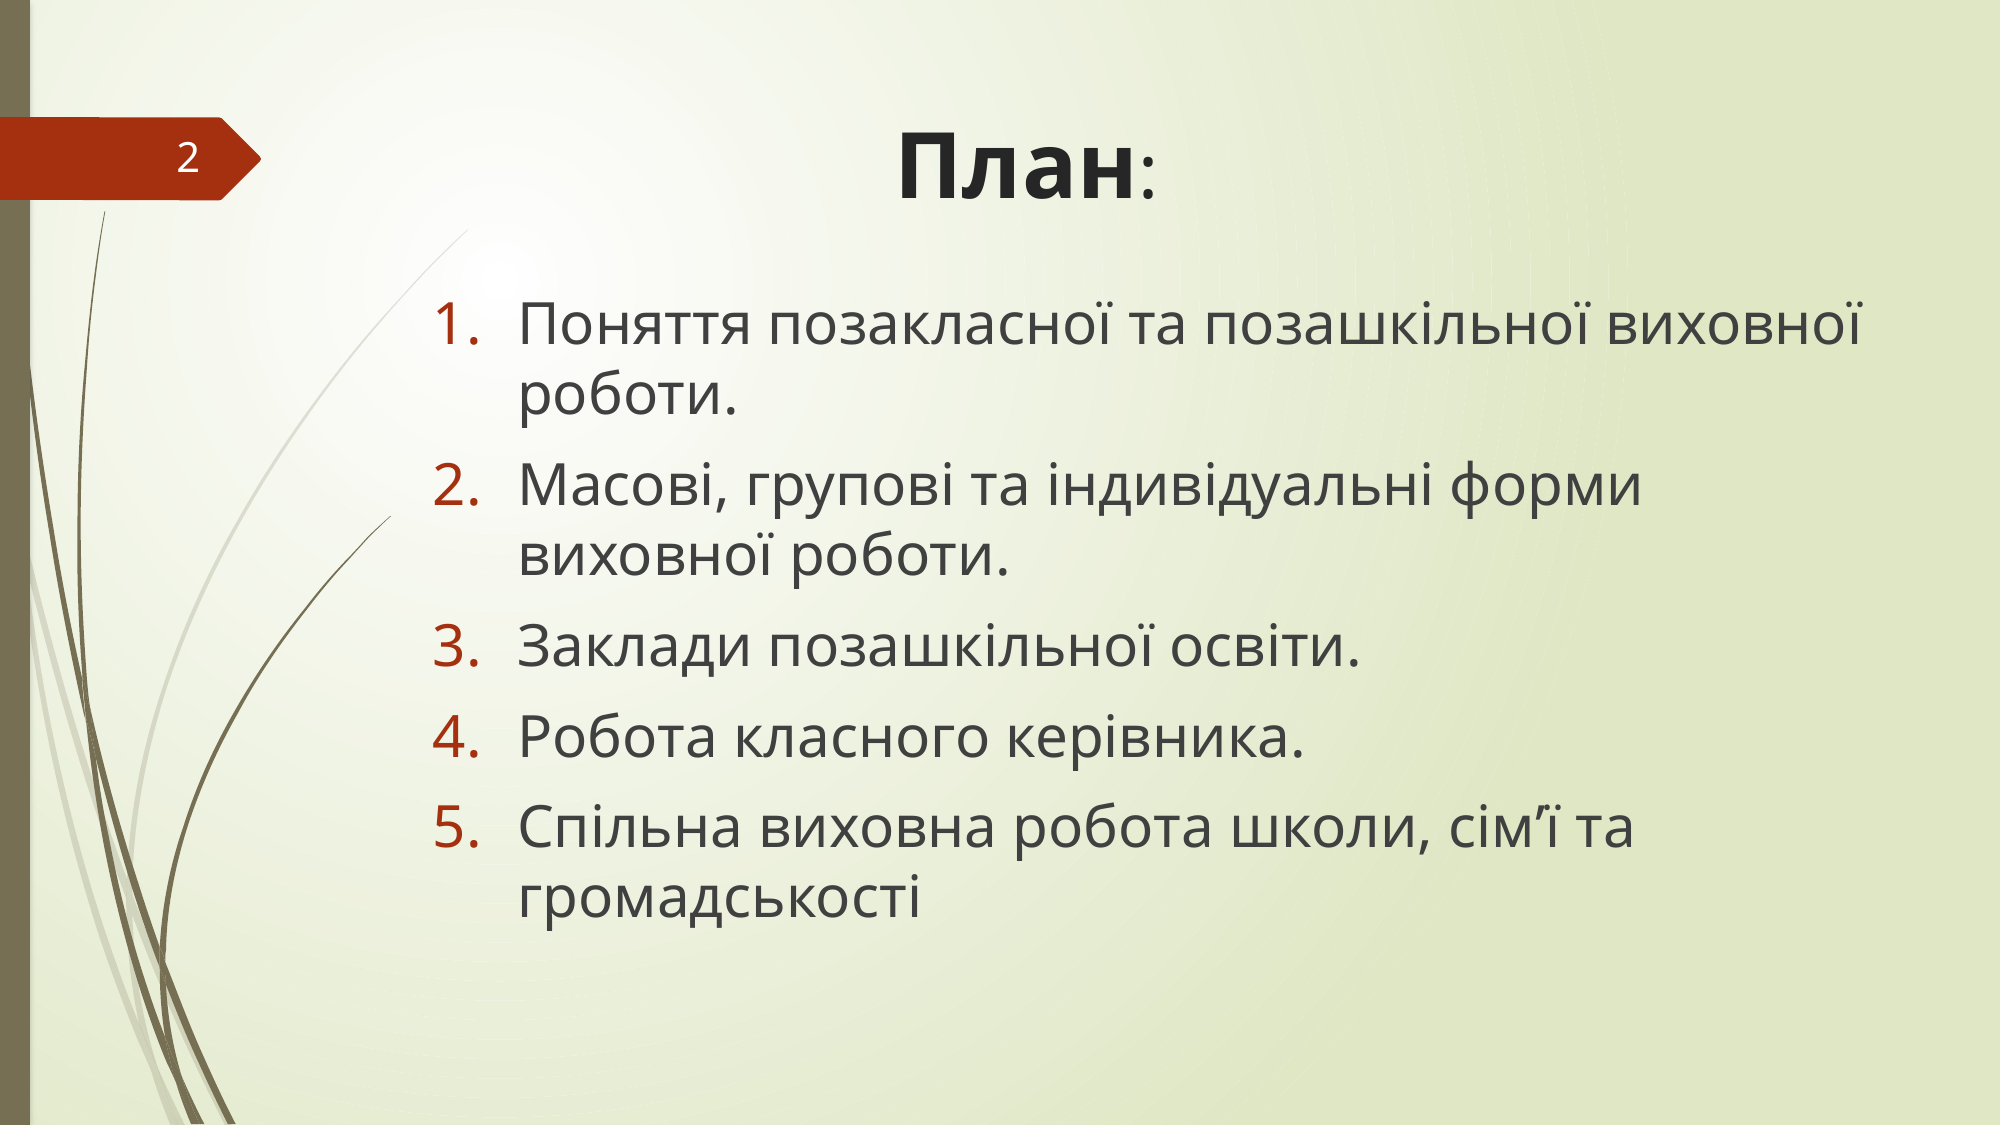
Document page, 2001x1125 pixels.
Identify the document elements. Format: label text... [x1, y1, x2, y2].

title План: [295, 99, 1758, 310]
slide_number 2 [87, 129, 216, 190]
list Поняття позакласної та позашкільної виховної роботи. Масові, групові та індивідуальні форми виховної роботи. Заклади позашкільної освіти. Робота класного керівника. Спільна виховна робота школи, сім’ї та громадськості [417, 278, 1893, 1026]
